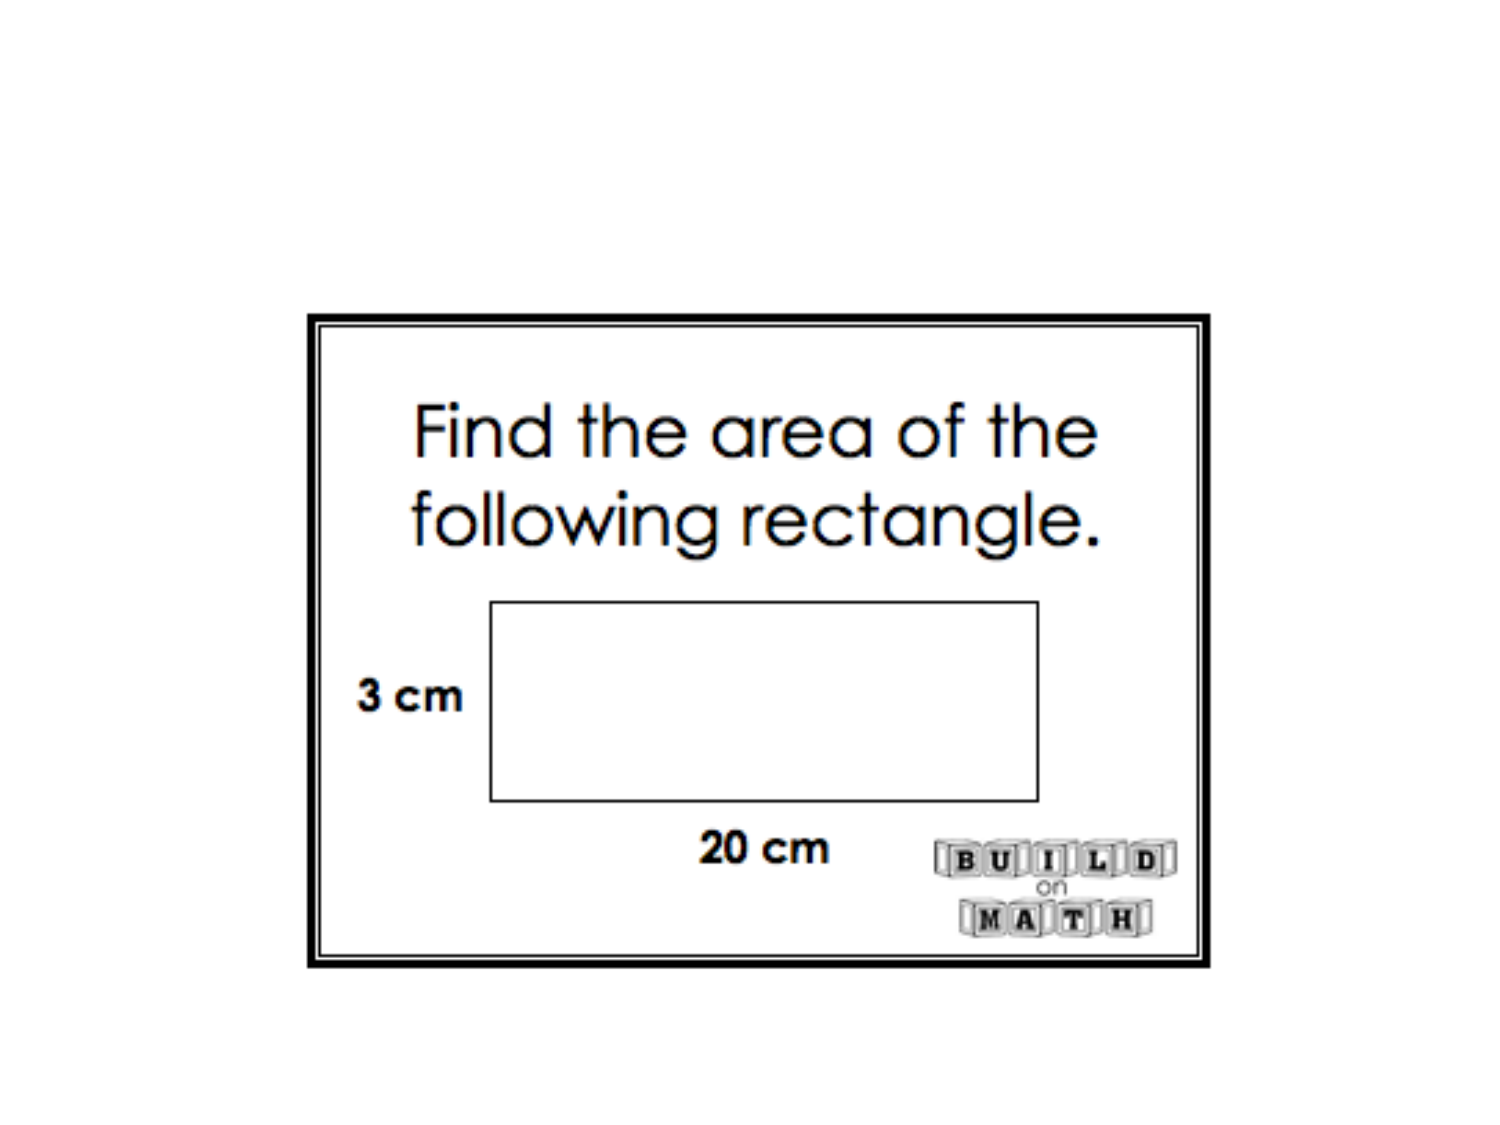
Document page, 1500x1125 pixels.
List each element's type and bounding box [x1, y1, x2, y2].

list [74, 262, 1426, 1006]
